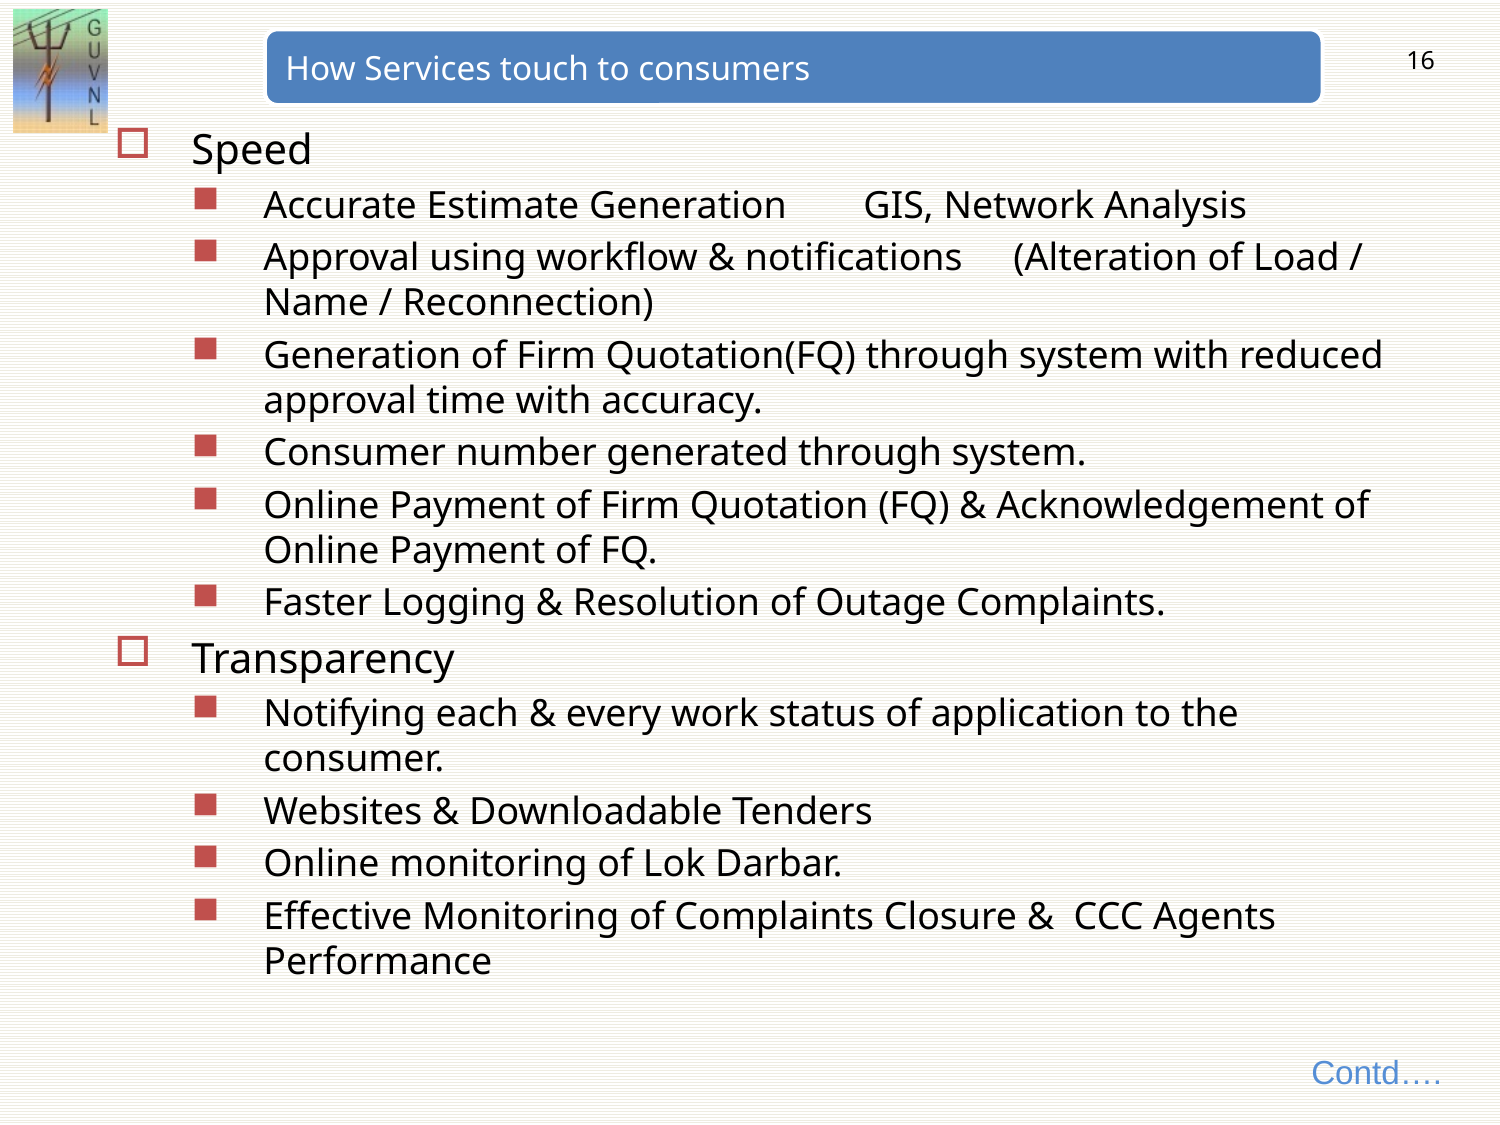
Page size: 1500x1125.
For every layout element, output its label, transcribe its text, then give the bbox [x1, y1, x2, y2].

list Speed Accurate Estimate Generation GIS, Network Analysis Approval using workflow & notifications (Alteration of Load / Name / Reconnection) Generation of Firm Quotation(FQ) through system with reduced approval time with accuracy. Consumer number generated through system. Online Payment of Firm Quotation (FQ) & Acknowledgement of Online Payment of FQ. Faster Logging & Resolution of Outage Complaints. Transparency Notifying each & every work status of application to the consumer. Websites & Downloadable Tenders Online monitoring of Lok Darbar. Effective Monitoring of Complaints Closure & CCC Agents Performance [99, 115, 1423, 1047]
slide_number 16 [1324, 37, 1451, 116]
picture [13, 9, 108, 133]
text_box Contd…. [1296, 1044, 1458, 1099]
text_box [264, 28, 1323, 106]
